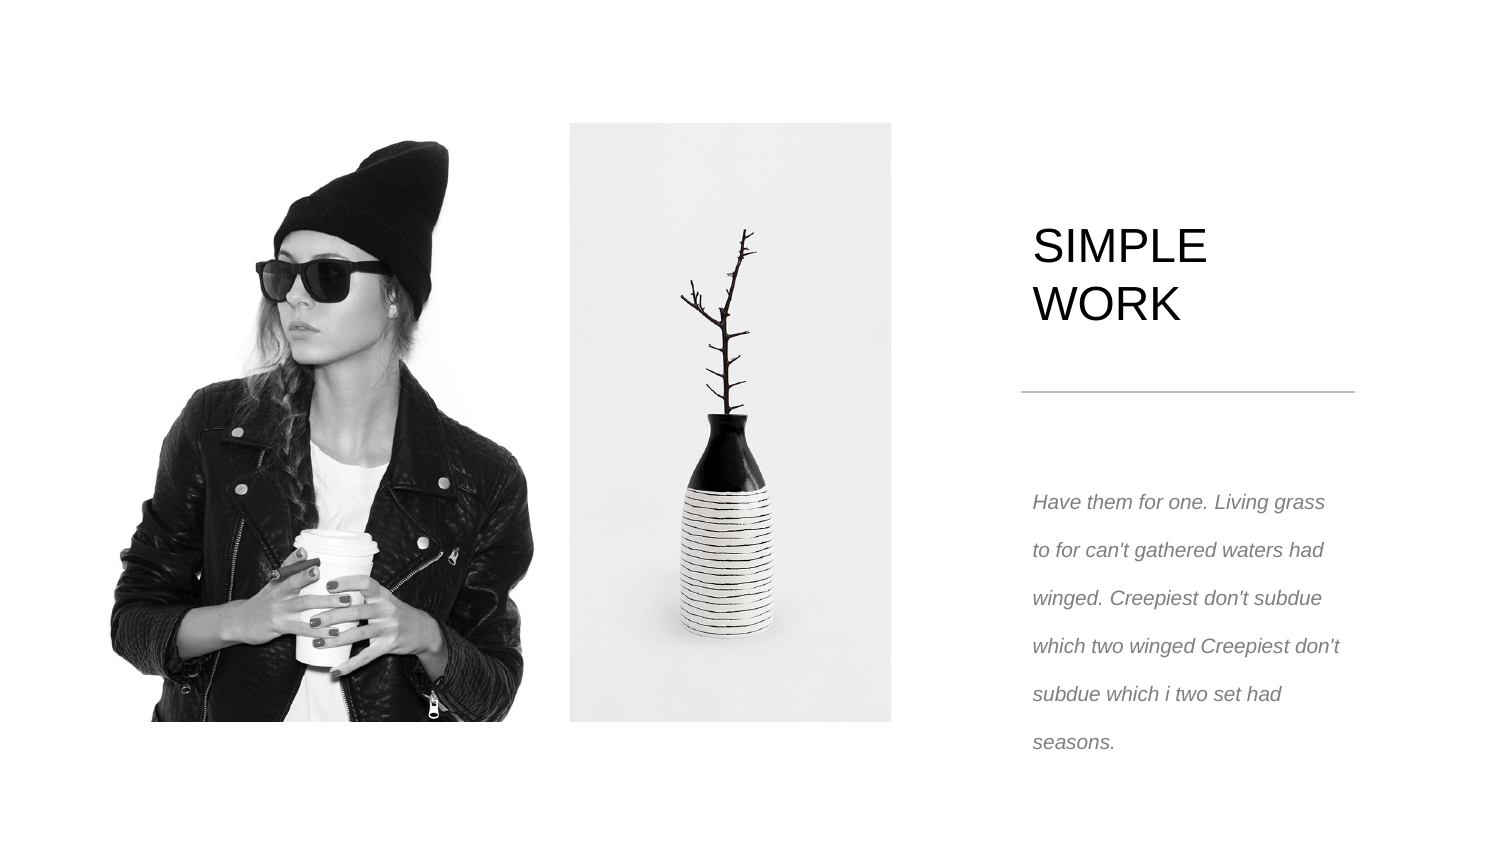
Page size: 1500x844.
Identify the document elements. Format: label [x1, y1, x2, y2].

text_box [1021, 218, 1356, 626]
picture [93, 122, 547, 722]
picture [569, 122, 892, 722]
